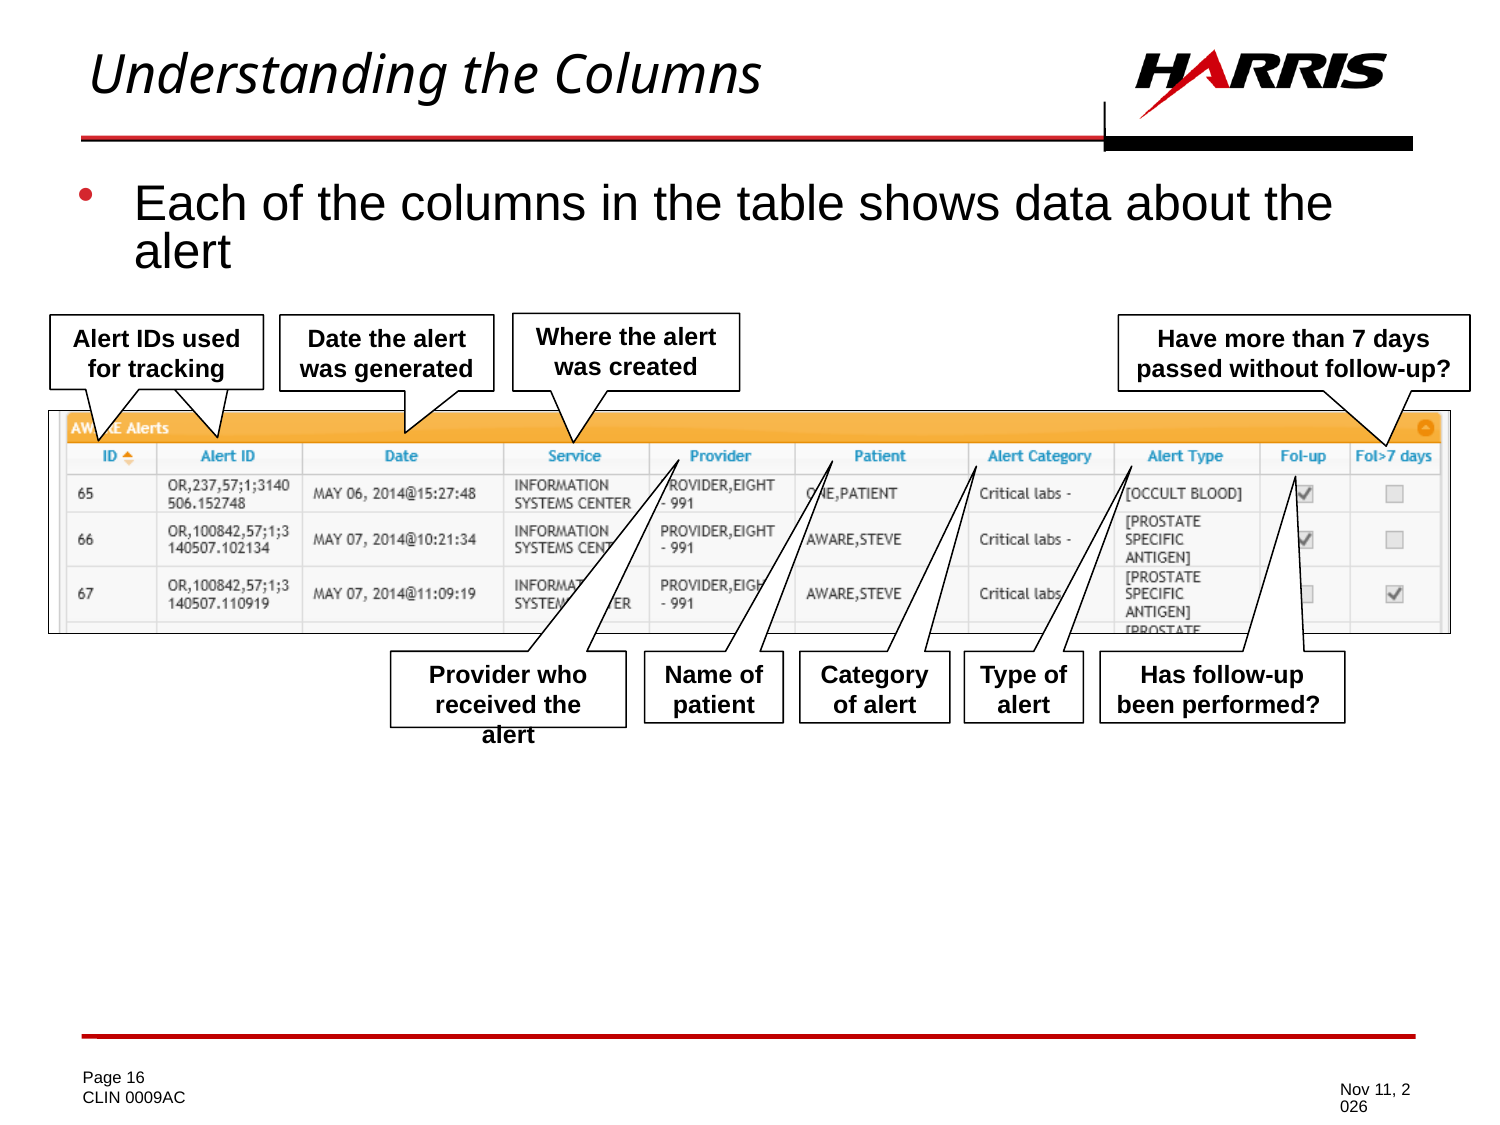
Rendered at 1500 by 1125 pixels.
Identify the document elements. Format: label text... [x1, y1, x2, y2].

text_box Provider who received the alert [390, 642, 627, 728]
text_box Type of alert [964, 642, 1084, 723]
text_box Category of alert [799, 642, 950, 723]
text_box Has follow-up been performed? [1100, 642, 1345, 723]
title Understanding the Columns [73, 27, 962, 117]
list Each of the columns in the table shows data about the alert [62, 174, 1432, 312]
picture [47, 409, 1451, 634]
picture [1135, 49, 1387, 119]
text_box Where the alert was created [512, 313, 740, 408]
slide_number 10-Jul-15 [1324, 1066, 1435, 1111]
text_box Date the alert was generated [279, 314, 494, 408]
text_box The alert’s ID for tracking [175, 390, 228, 408]
text_box Alert IDs used for tracking [50, 314, 264, 408]
text_box Name of patient [644, 642, 784, 723]
text_box Have more than 7 days passed without follow-up? [1118, 314, 1471, 408]
